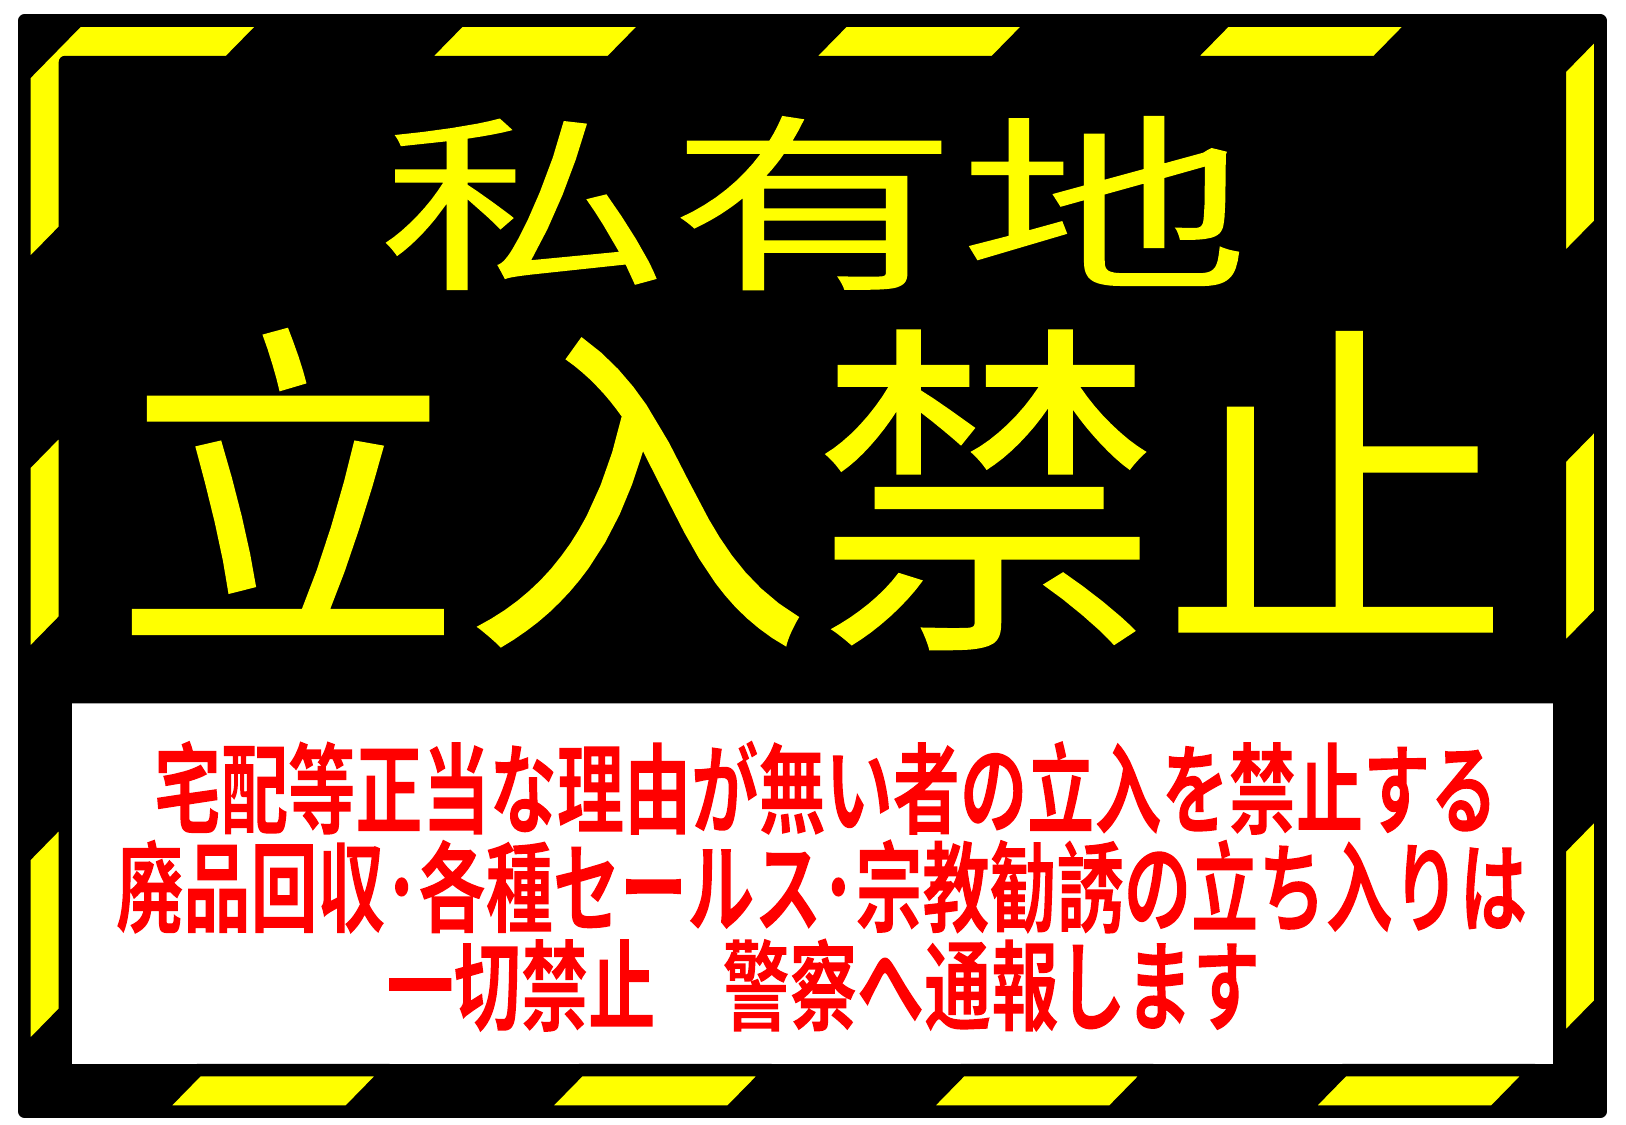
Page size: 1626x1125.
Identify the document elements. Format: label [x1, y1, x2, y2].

text_box [24, 20, 1601, 1112]
